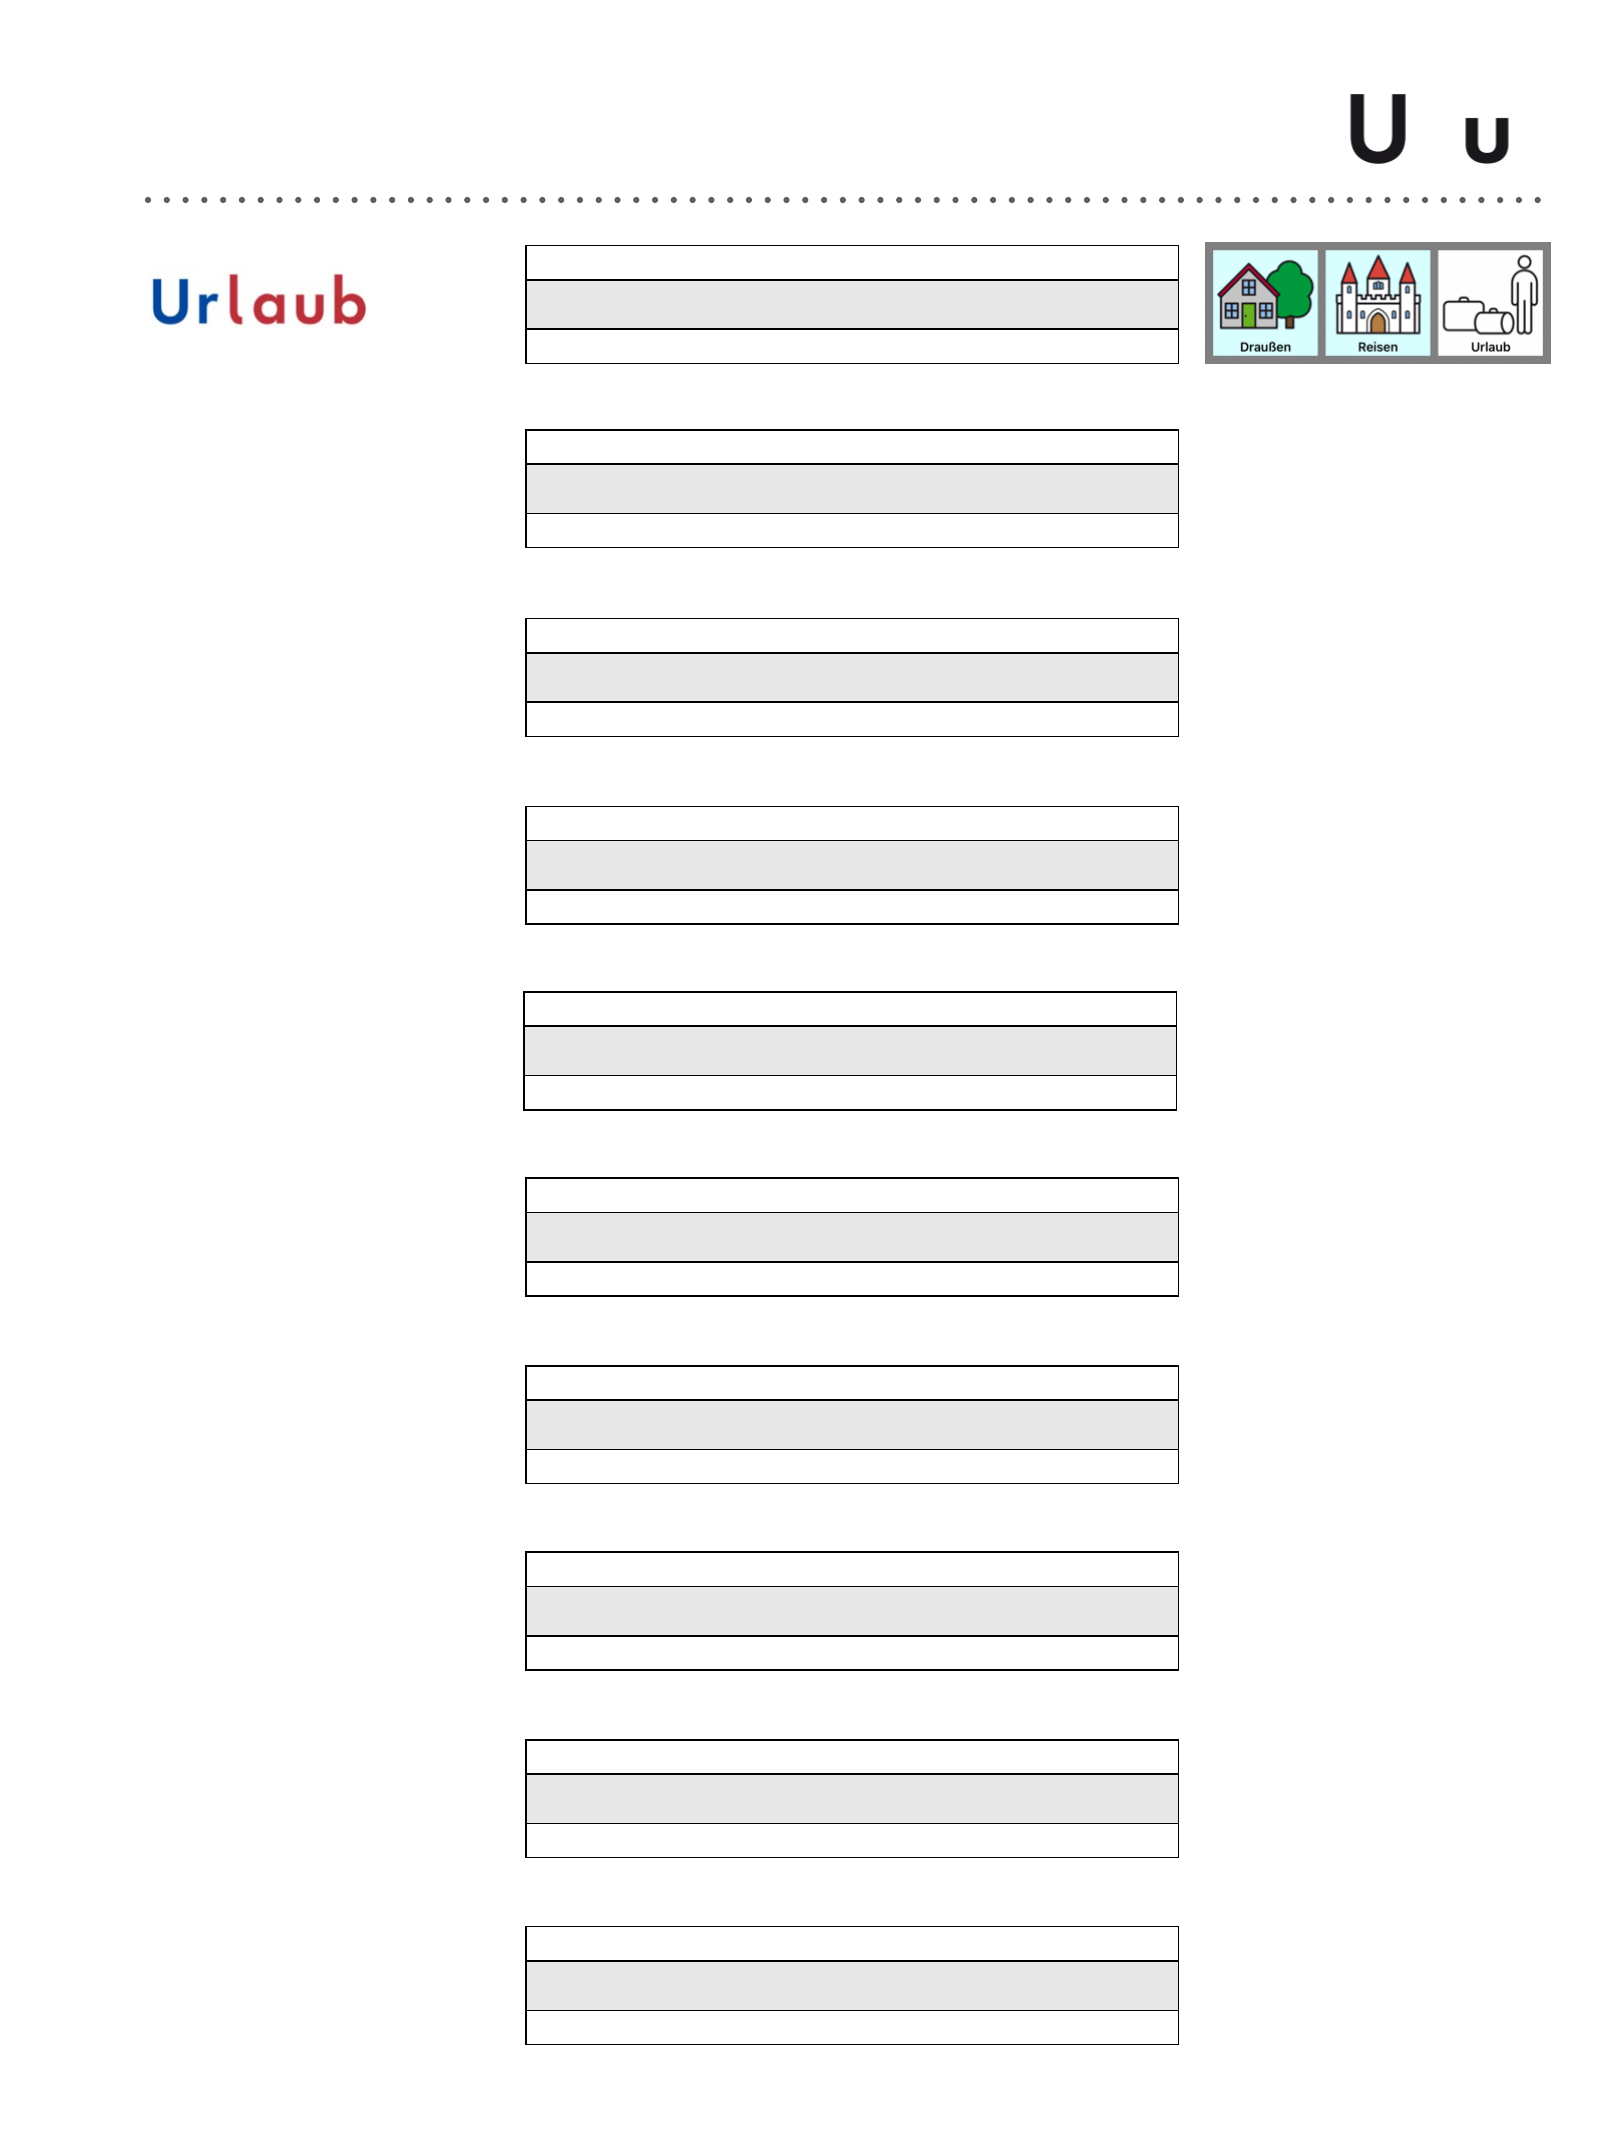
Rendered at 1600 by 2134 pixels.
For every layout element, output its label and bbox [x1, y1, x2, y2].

text_box [525, 1177, 1179, 1297]
text_box [525, 1551, 1179, 1671]
picture [1205, 242, 1551, 364]
text_box [525, 1365, 1179, 1484]
text_box [525, 1739, 1179, 1858]
picture [150, 264, 367, 342]
text_box [525, 429, 1179, 548]
text_box [525, 1926, 1179, 2045]
text_box [525, 245, 1179, 364]
text_box [525, 618, 1179, 737]
text_box [525, 806, 1179, 925]
picture [1305, 69, 1560, 191]
text_box [523, 991, 1177, 1111]
